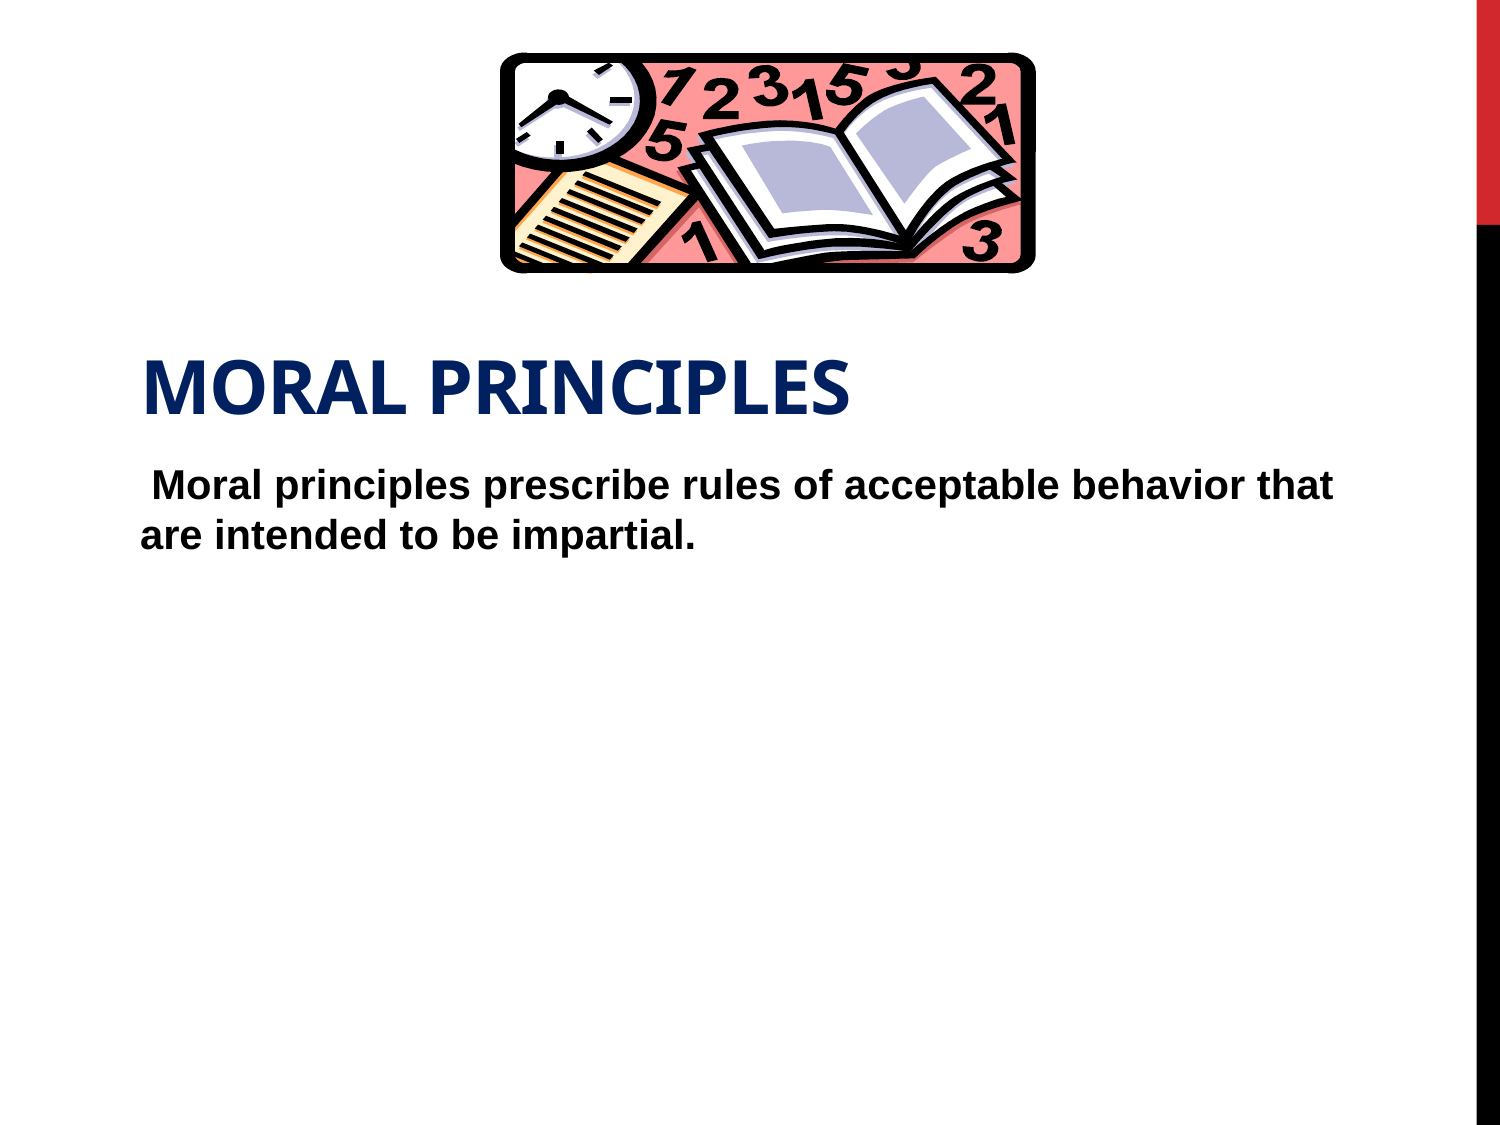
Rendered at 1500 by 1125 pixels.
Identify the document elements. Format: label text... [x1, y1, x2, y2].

picture [499, 49, 1040, 277]
title Moral Principles [125, 249, 1400, 438]
list Moral principles prescribe rules of acceptable behavior that are intended to be impartial. [125, 450, 1400, 963]
